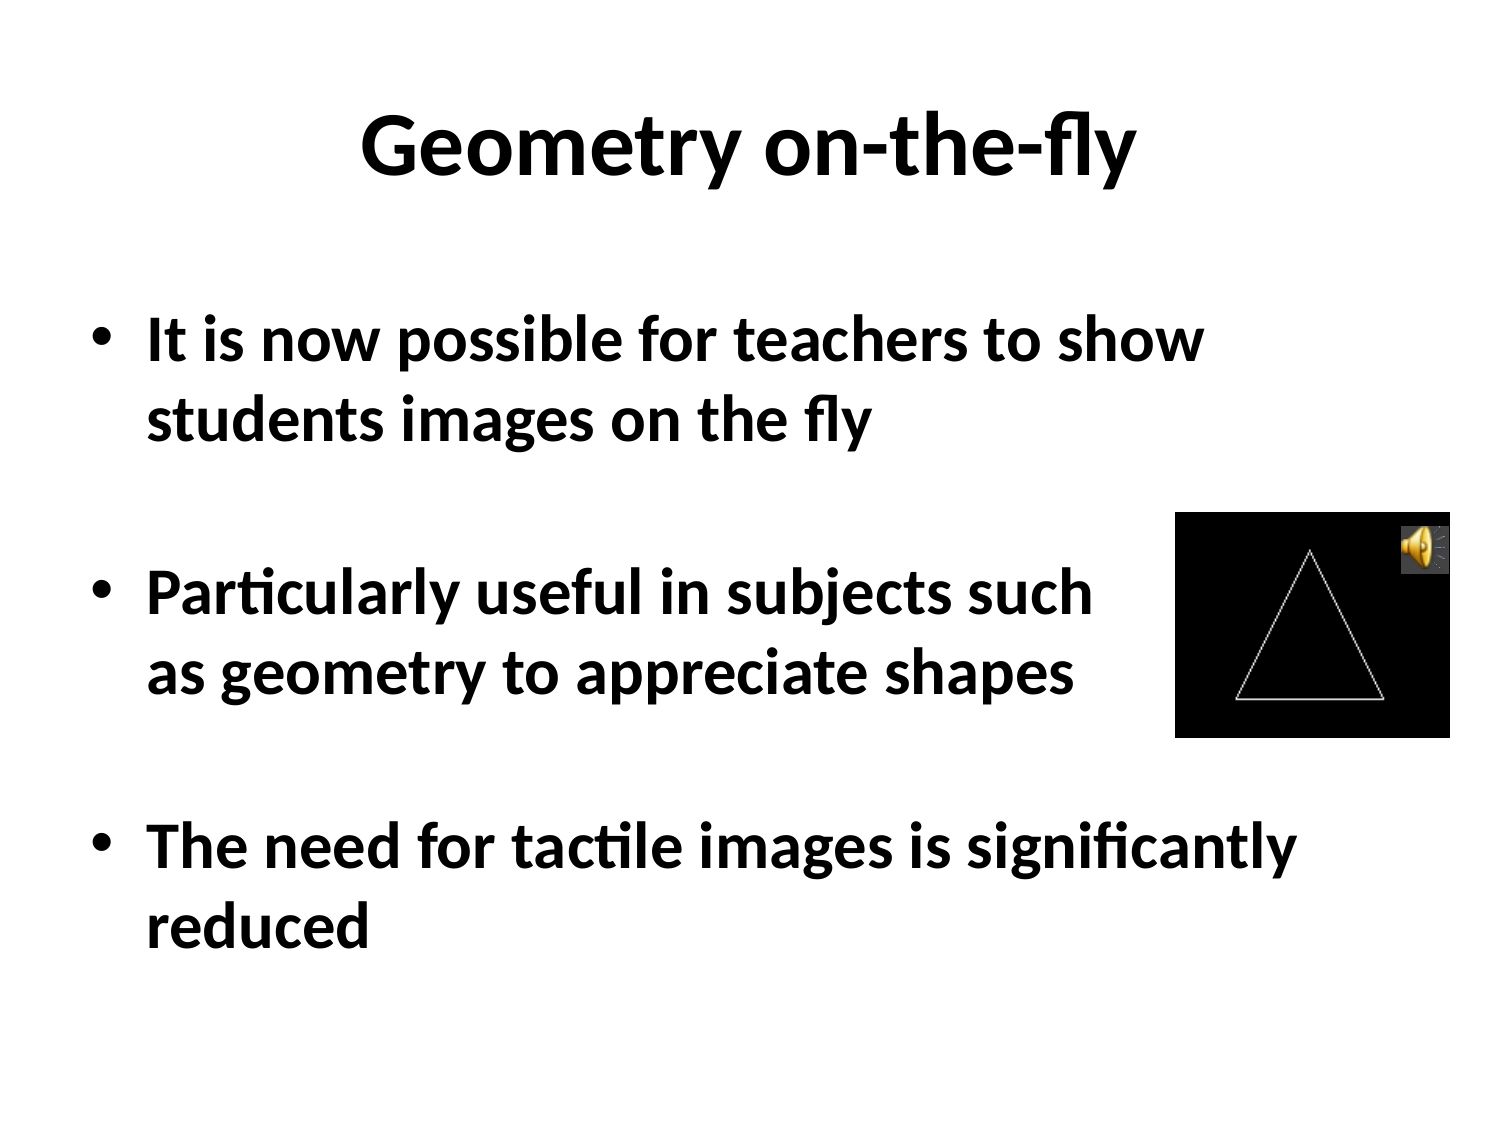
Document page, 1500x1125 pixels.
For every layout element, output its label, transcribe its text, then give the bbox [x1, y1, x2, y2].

list It is now possible for teachers to show students images on the fly Particularly useful in subjects such as geometry to appreciate shapes The need for tactile images is significantly reduced [74, 287, 1426, 1006]
title Geometry on-the-fly [74, 44, 1426, 233]
picture [1174, 512, 1451, 738]
